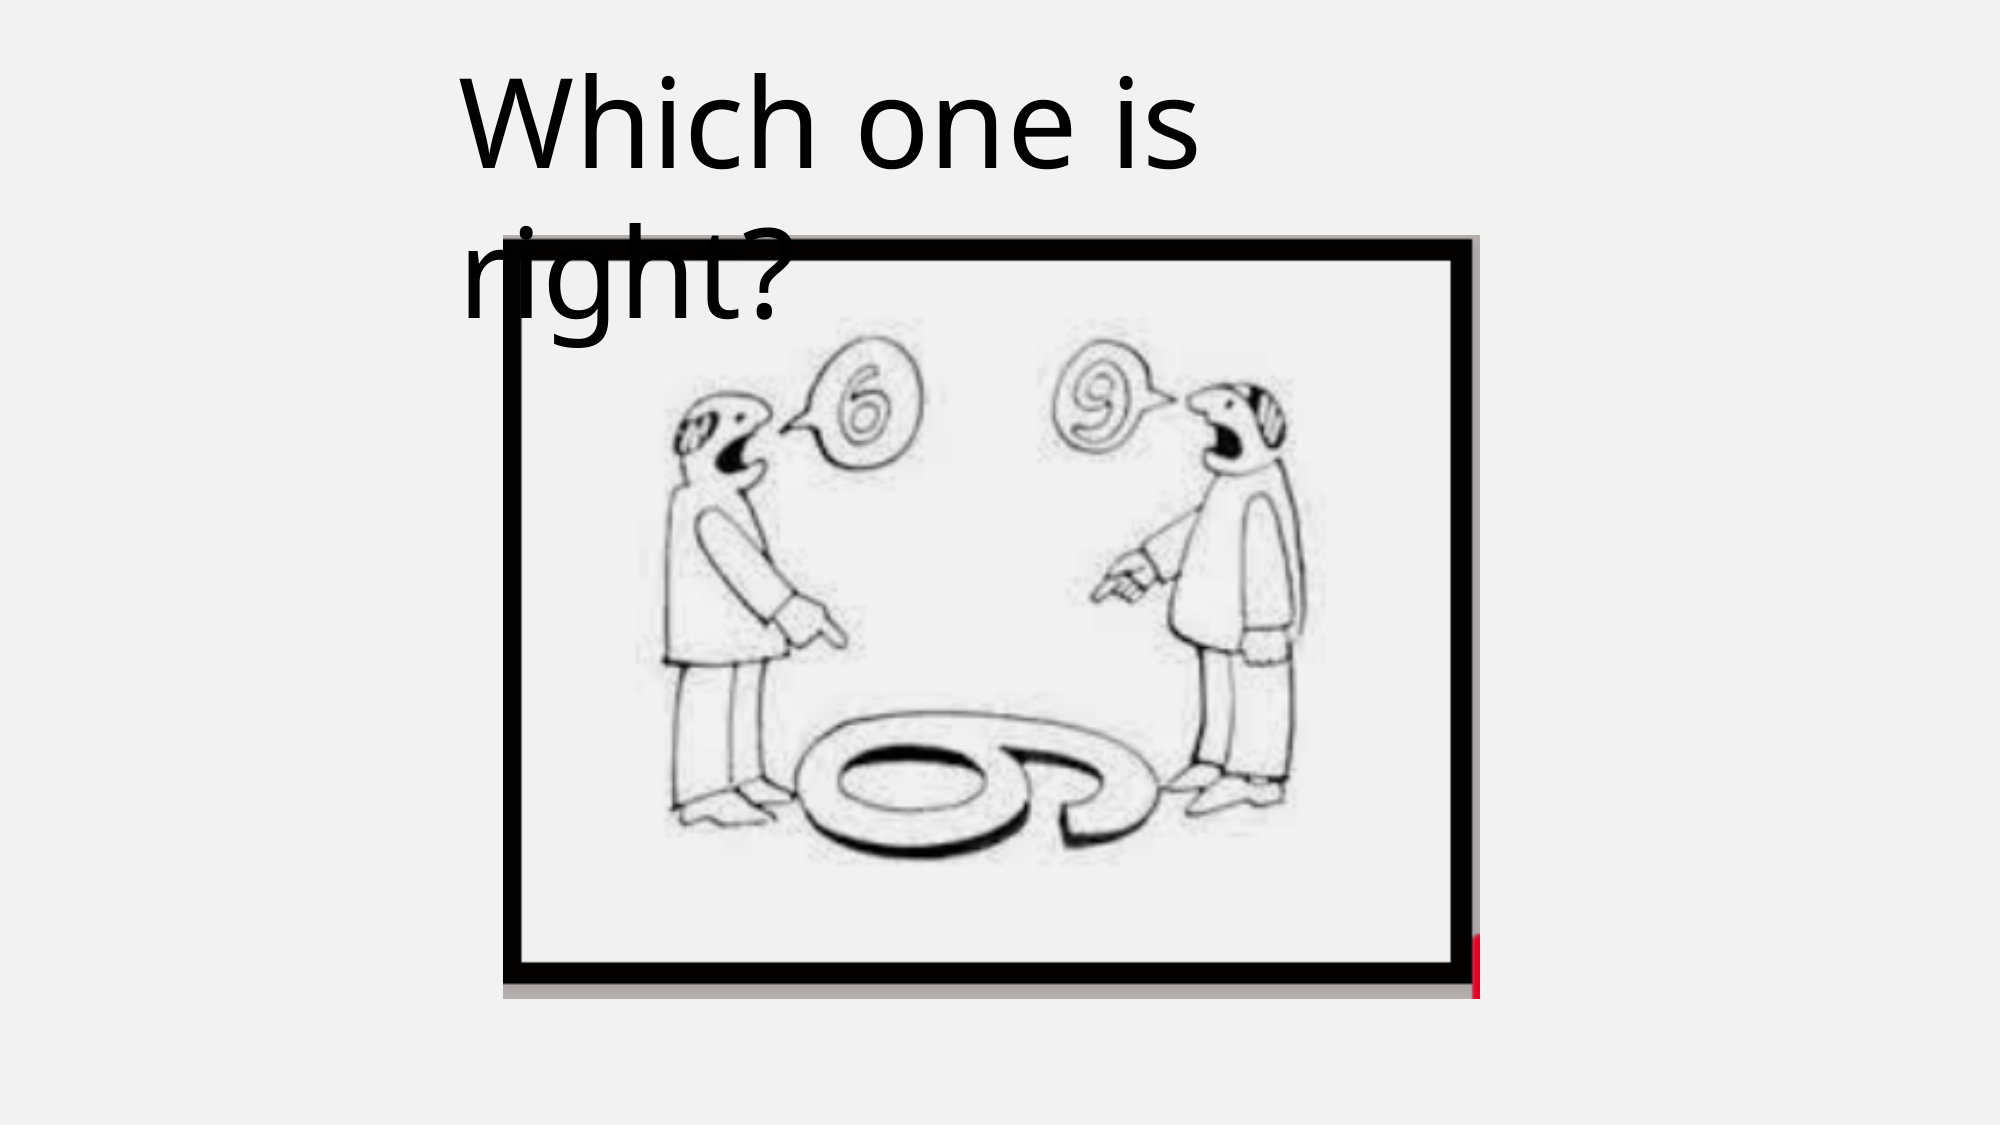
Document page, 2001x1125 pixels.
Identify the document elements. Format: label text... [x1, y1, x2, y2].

picture [502, 235, 1480, 999]
text_box Which one is right? [444, 35, 1539, 351]
